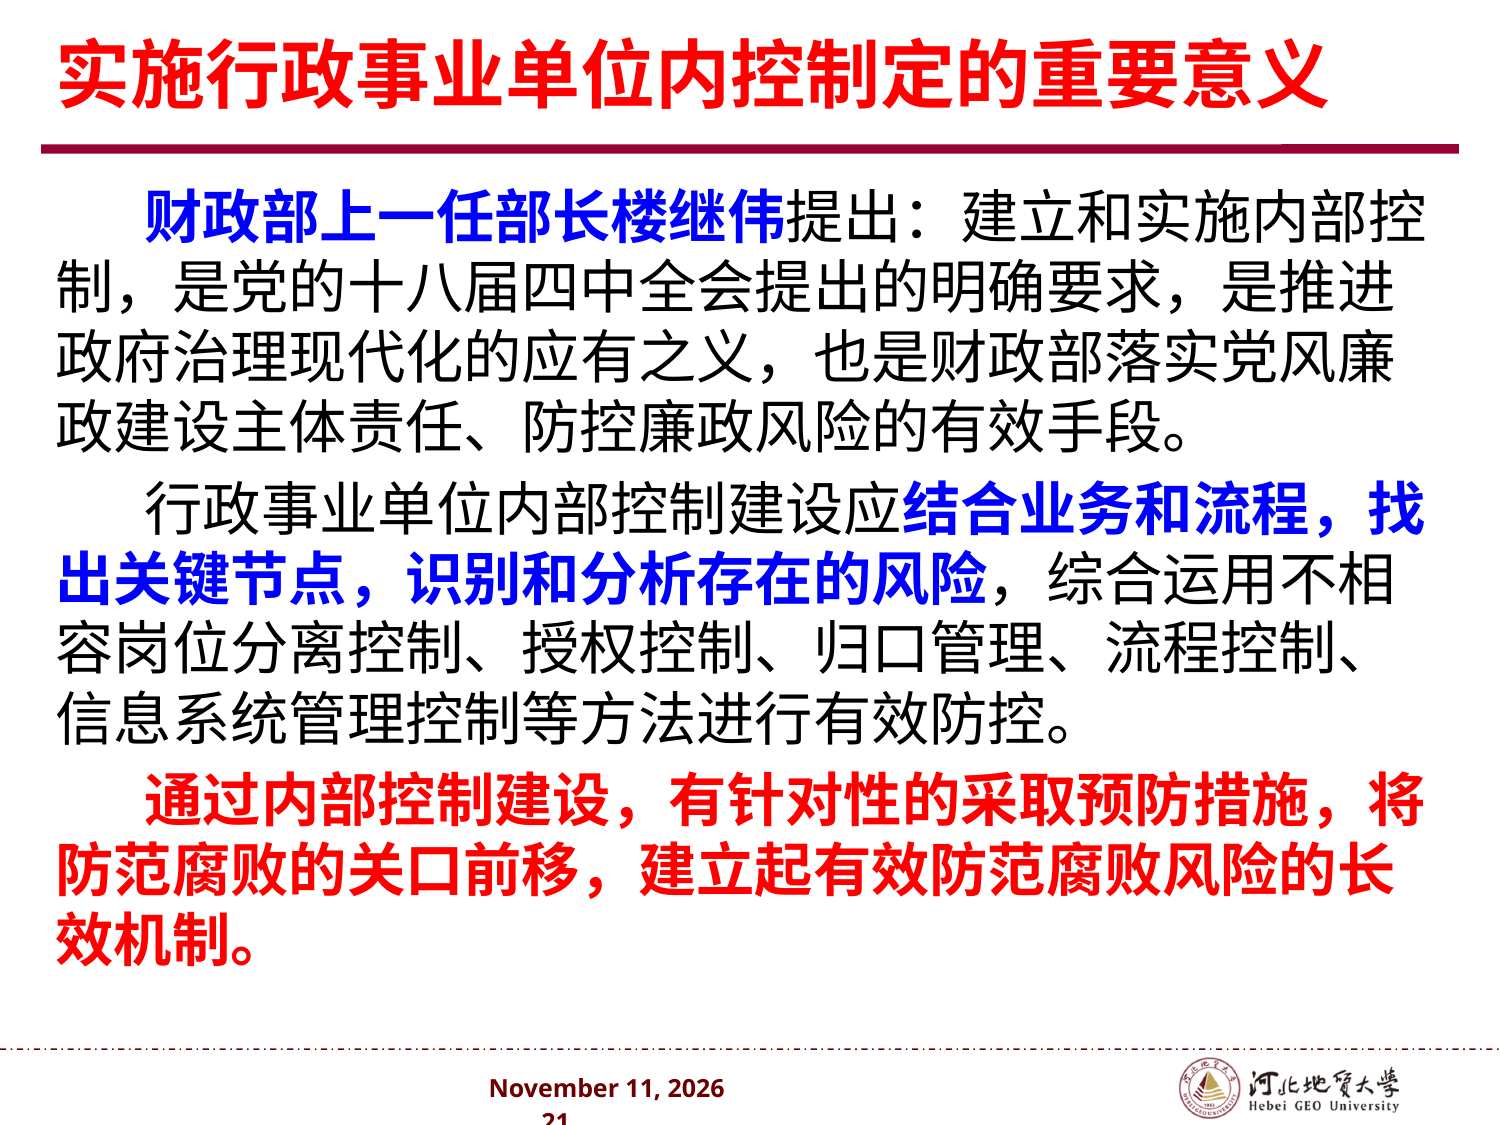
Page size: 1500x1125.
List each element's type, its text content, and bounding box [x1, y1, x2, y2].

picture [1159, 1049, 1420, 1125]
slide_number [473, 1064, 990, 1109]
title 实施行政事业单位内控制定的重要意义 [40, 18, 1460, 126]
list 财政部上一任部长楼继伟提出：建立和实施内部控制，是党的十八届四中全会提出的明确要求，是推进政府治理现代化的应有之义，也是财政部落实党风廉政建设主体责任、防控廉政风险的有效手段。 行政事业单位内部控制建设应结合业务和流程，找出关键节点，识别和分析存在的风险，综合运用不相容岗位分离控制、授权控制、归口管理、流程控制、信息系统管理控制等方法进行有效防控。 通过内部控制建设，有针对性的采取预防措施，将防范腐败的关口前移，建立起有效防范腐败风险的长效机制。 [40, 172, 1460, 1036]
